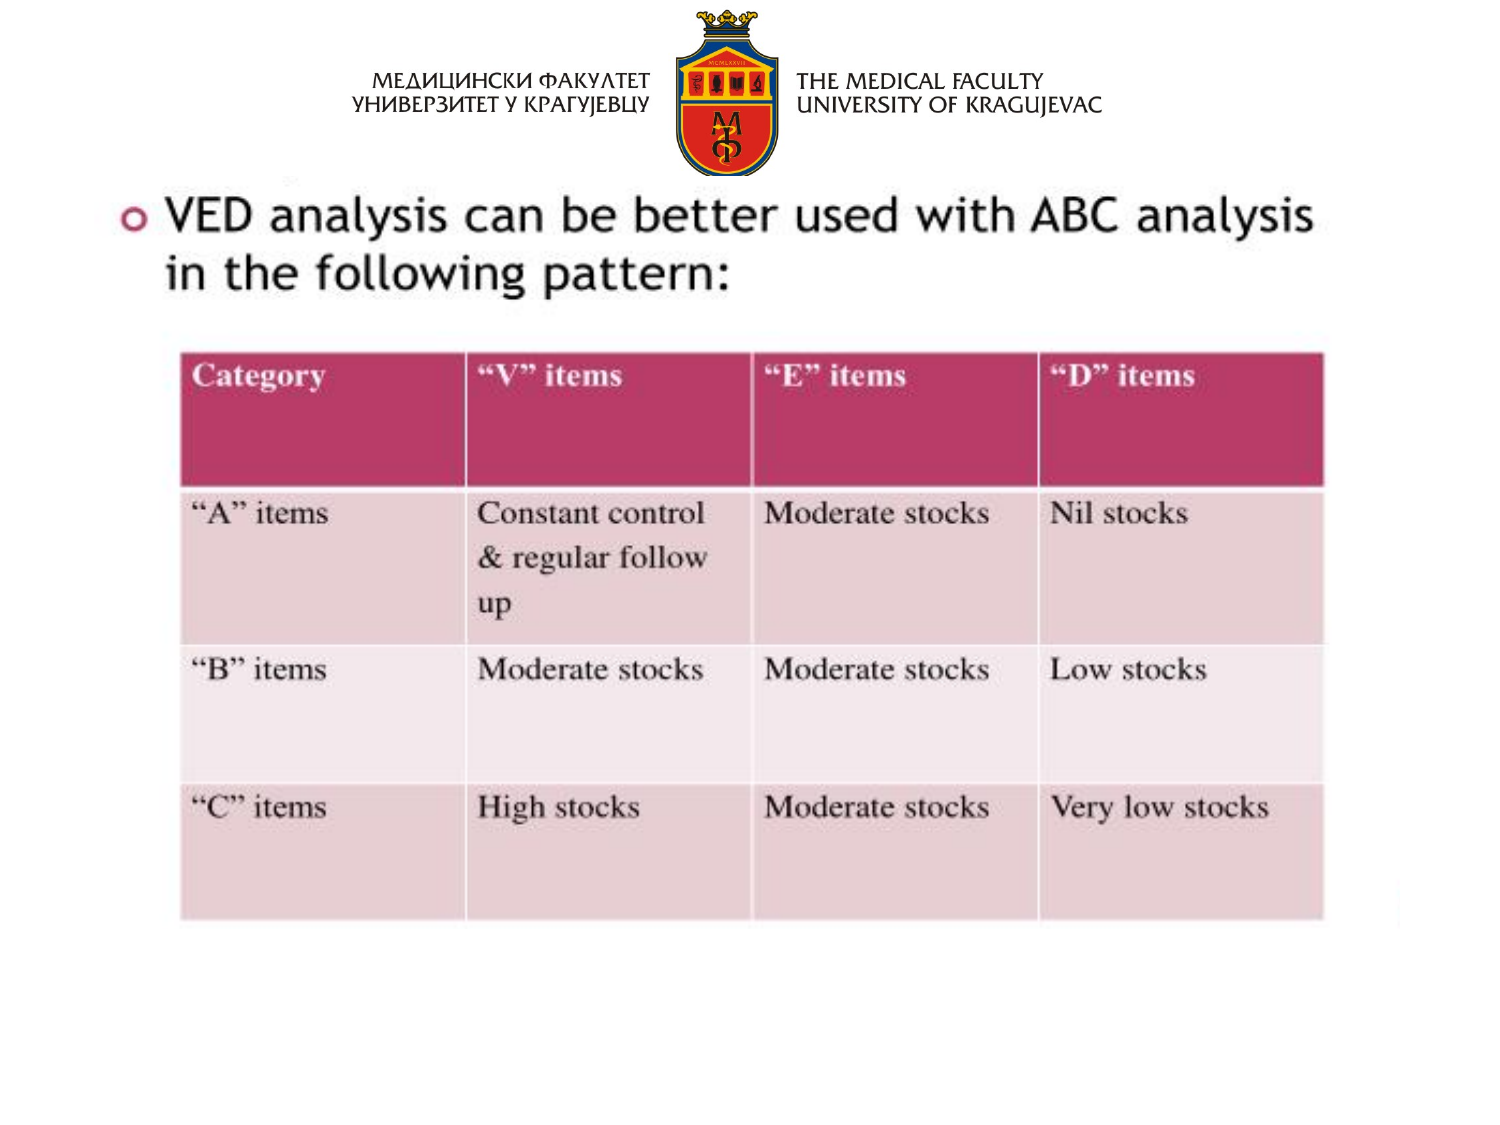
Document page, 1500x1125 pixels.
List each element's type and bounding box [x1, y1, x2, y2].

picture [93, 0, 1400, 929]
